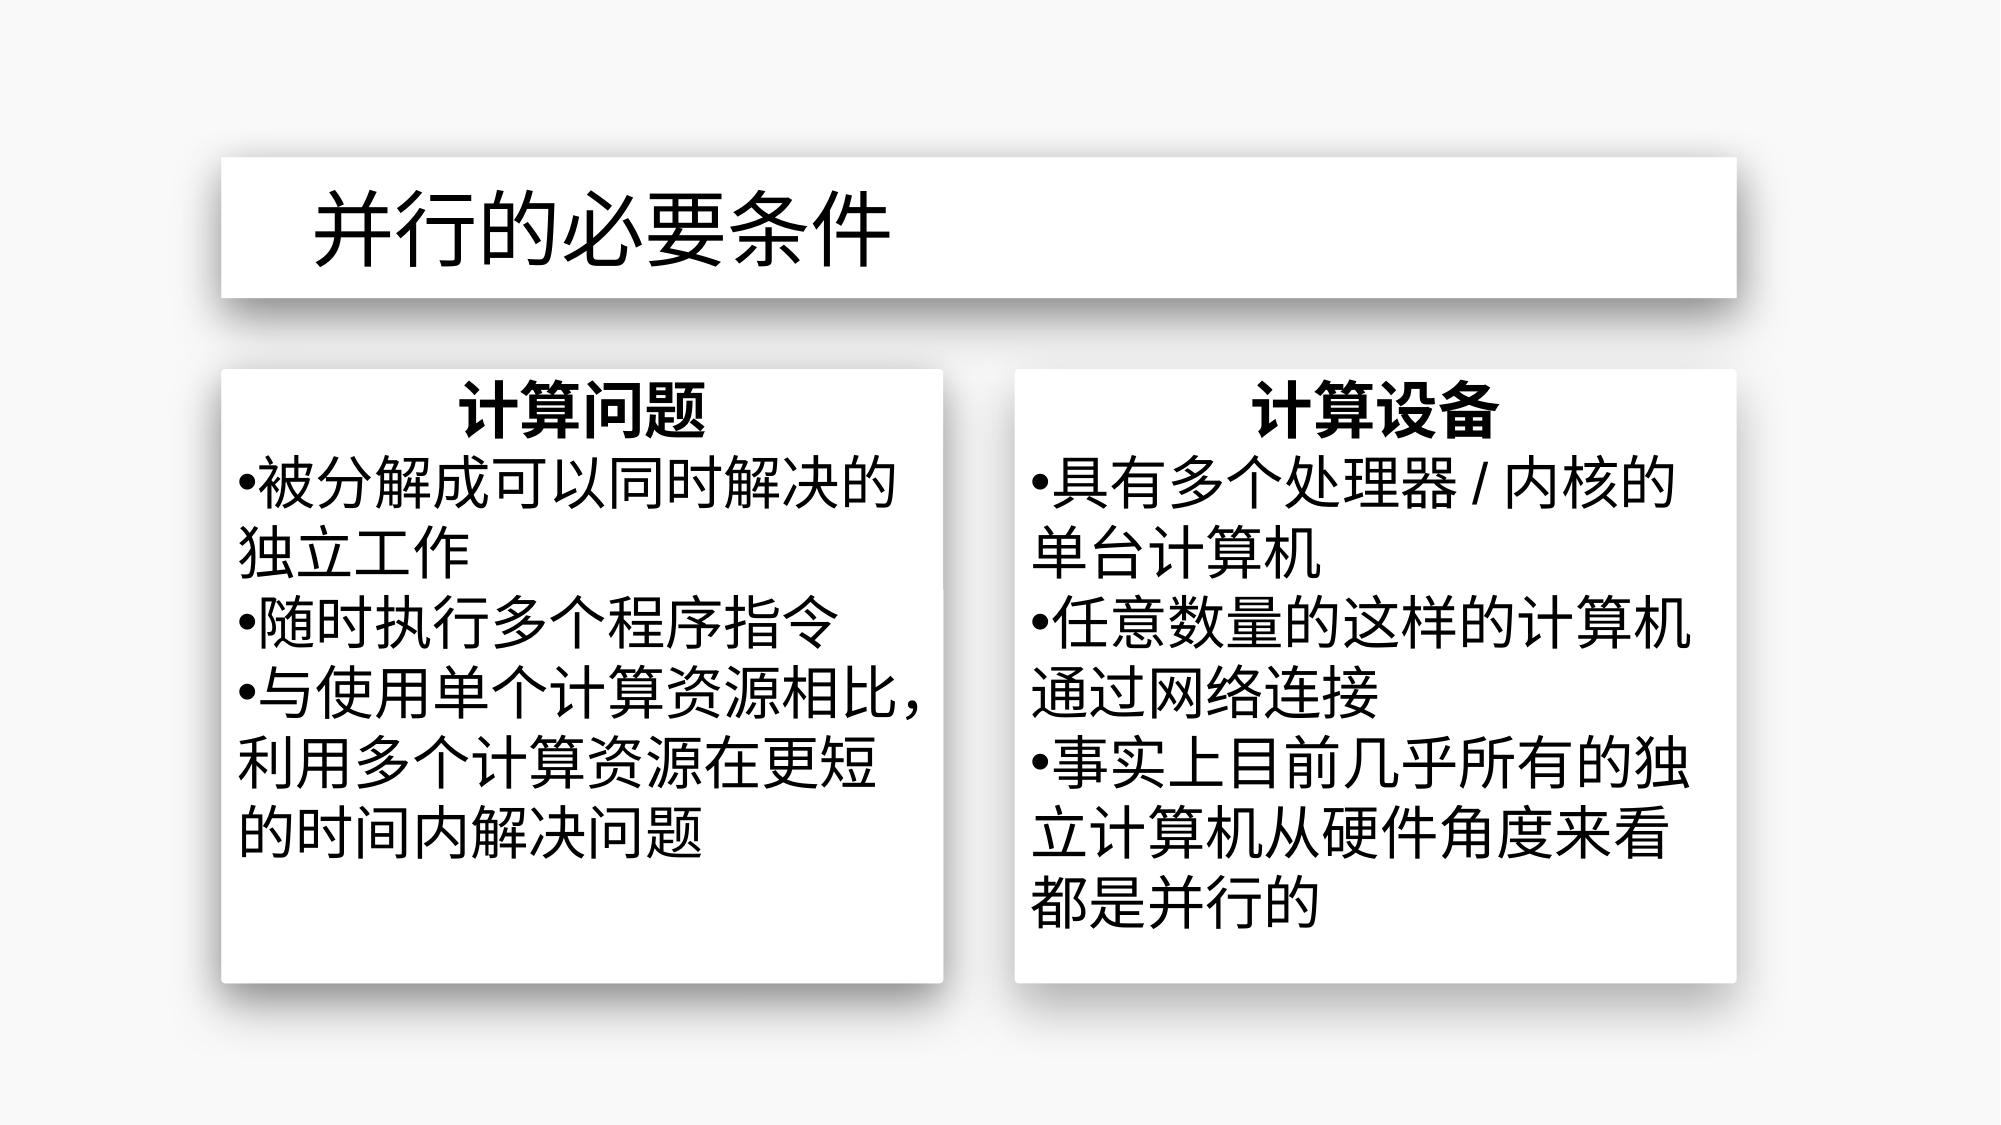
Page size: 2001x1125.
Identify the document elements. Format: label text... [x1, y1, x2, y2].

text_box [221, 369, 944, 984]
text_box 计算设备 具有多个处理器/内核的单台计算机 任意数量的这样的计算机通过网络连接 事实上目前几乎所有的独立计算机从硬件角度来看都是并行的 [1014, 369, 1737, 984]
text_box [221, 157, 1737, 299]
